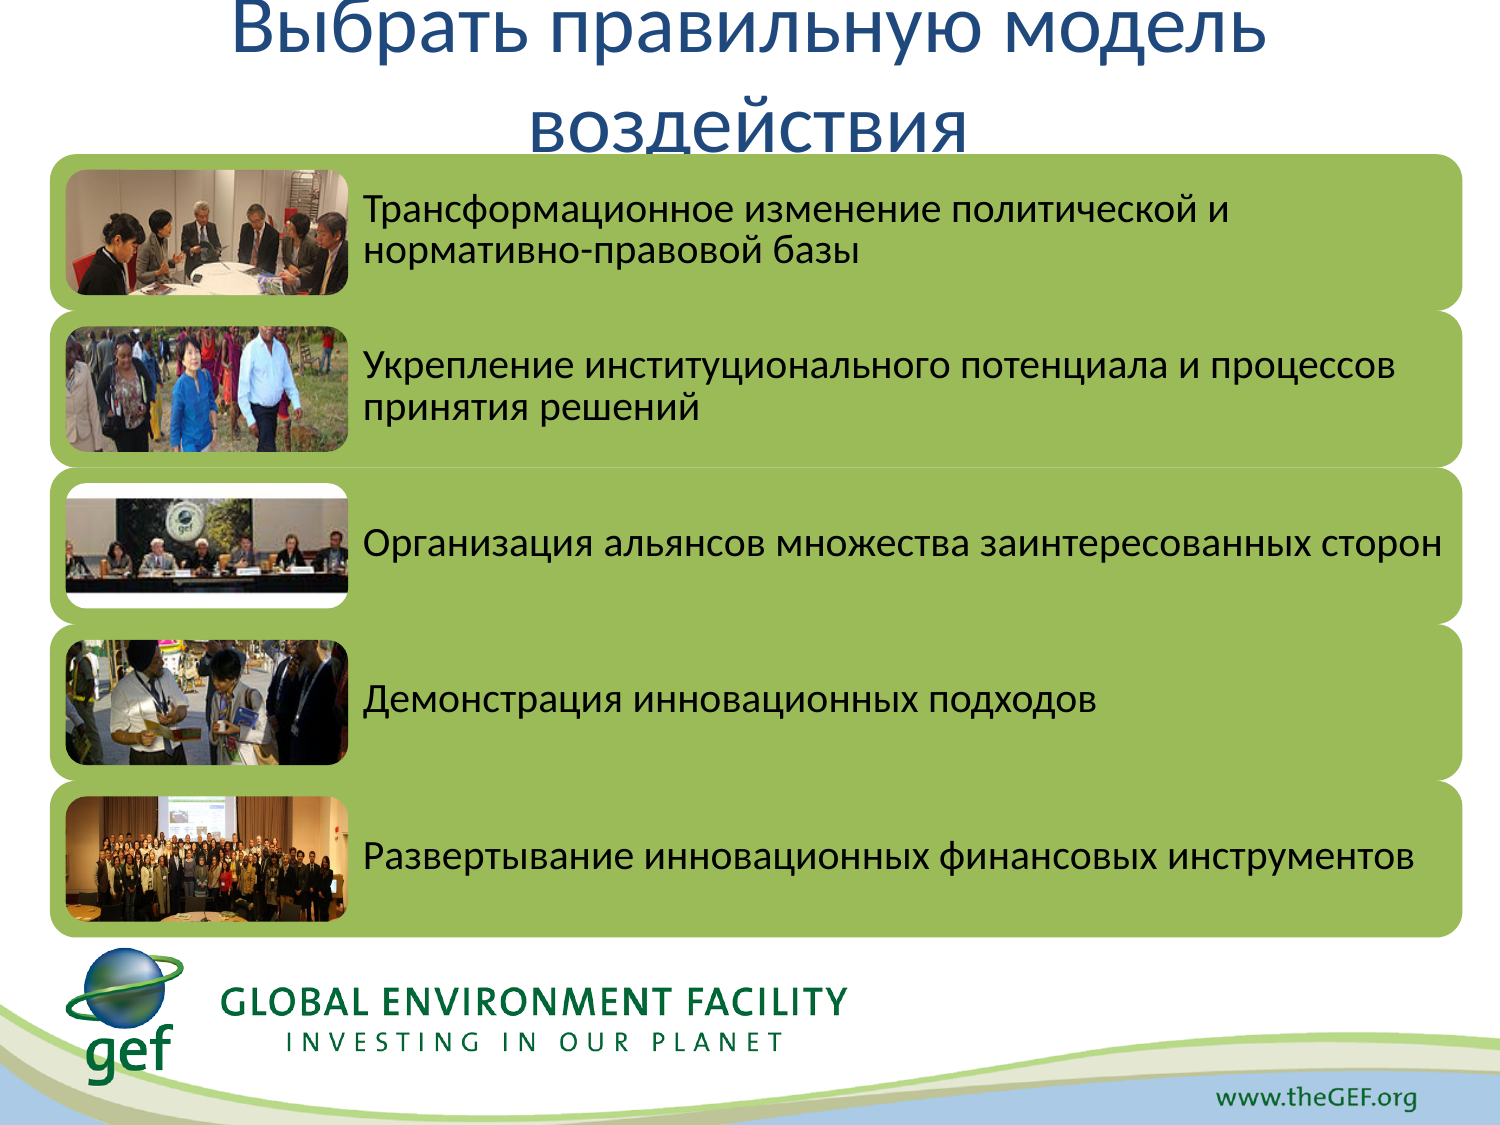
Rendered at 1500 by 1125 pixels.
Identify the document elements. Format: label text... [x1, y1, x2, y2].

picture [0, 920, 1500, 1125]
title Выбрать правильную модель воздействия [0, 0, 1500, 163]
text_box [49, 153, 1463, 938]
